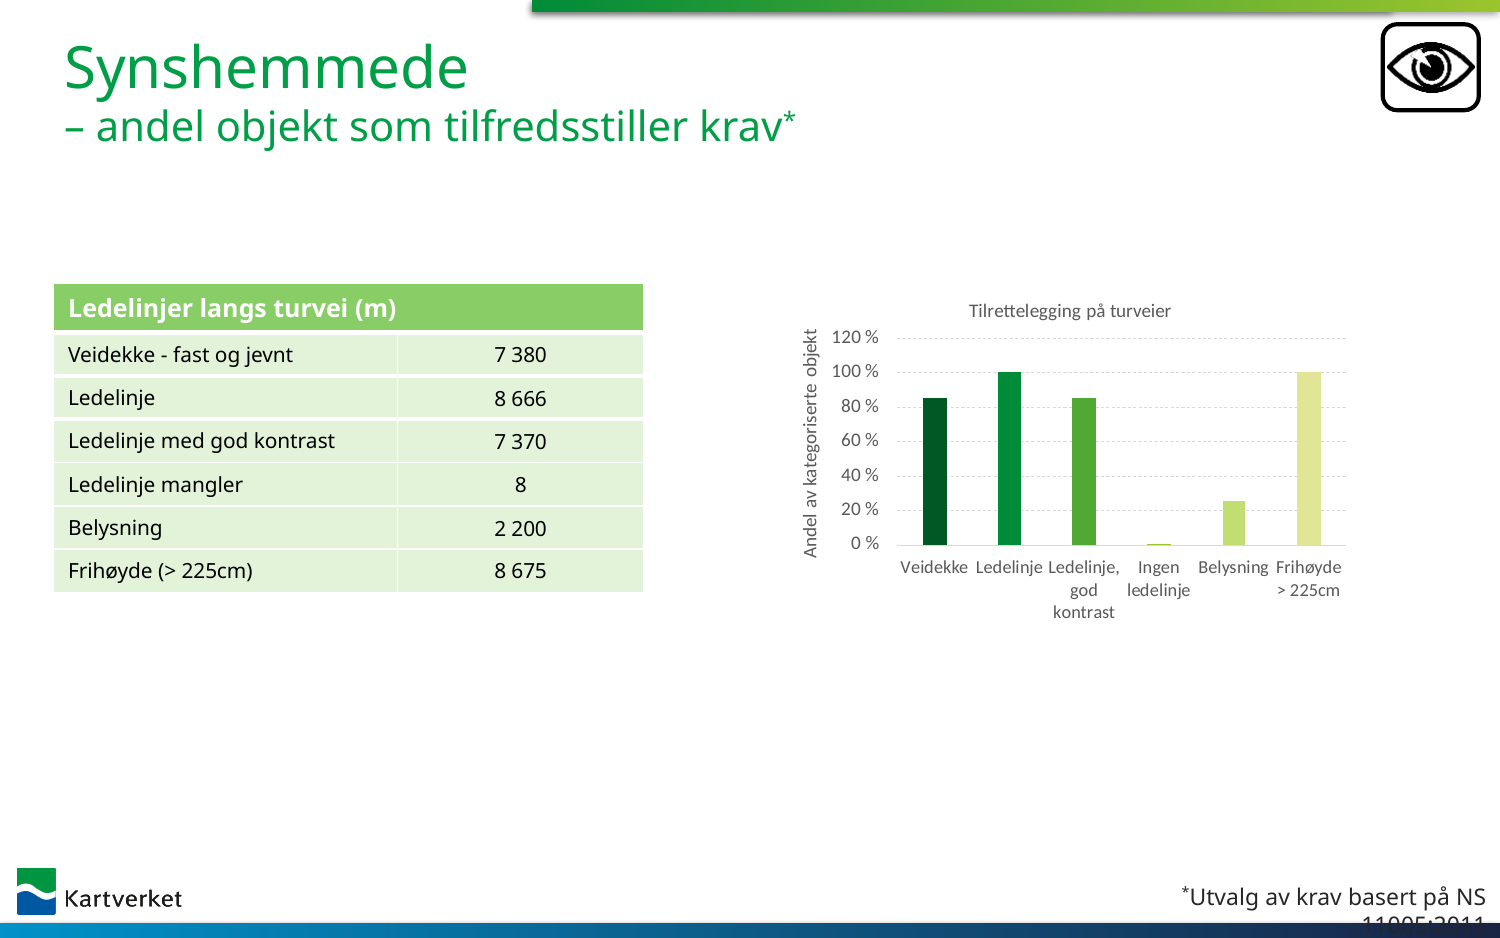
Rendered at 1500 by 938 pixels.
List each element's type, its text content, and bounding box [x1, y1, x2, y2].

table_cell Ledelinje mangler [54, 463, 397, 505]
table_cell 7 370 [398, 421, 643, 462]
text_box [1382, 24, 1480, 111]
table_cell 8 675 [398, 550, 643, 592]
table_cell Veidekke - fast og jevnt [54, 335, 397, 374]
table_cell Ledelinje [54, 378, 397, 417]
text_box *Utvalg av krav basert på NS 11005:2011 [1068, 873, 1500, 938]
table_cell 2 200 [398, 507, 643, 548]
table_cell 8 [398, 463, 643, 505]
table_header Ledelinjer langs turvei (m) [54, 284, 643, 330]
table_cell 8 666 [398, 378, 643, 417]
table_cell Frihøyde (> 225cm) [54, 550, 397, 592]
table_cell Belysning [54, 507, 397, 548]
table_cell Ledelinje med god kontrast [54, 421, 397, 462]
table_cell 7 380 [398, 335, 643, 374]
text_box Synshemmede – andel objekt som tilfredsstiller krav* [49, 24, 1431, 158]
picture [791, 291, 1349, 630]
